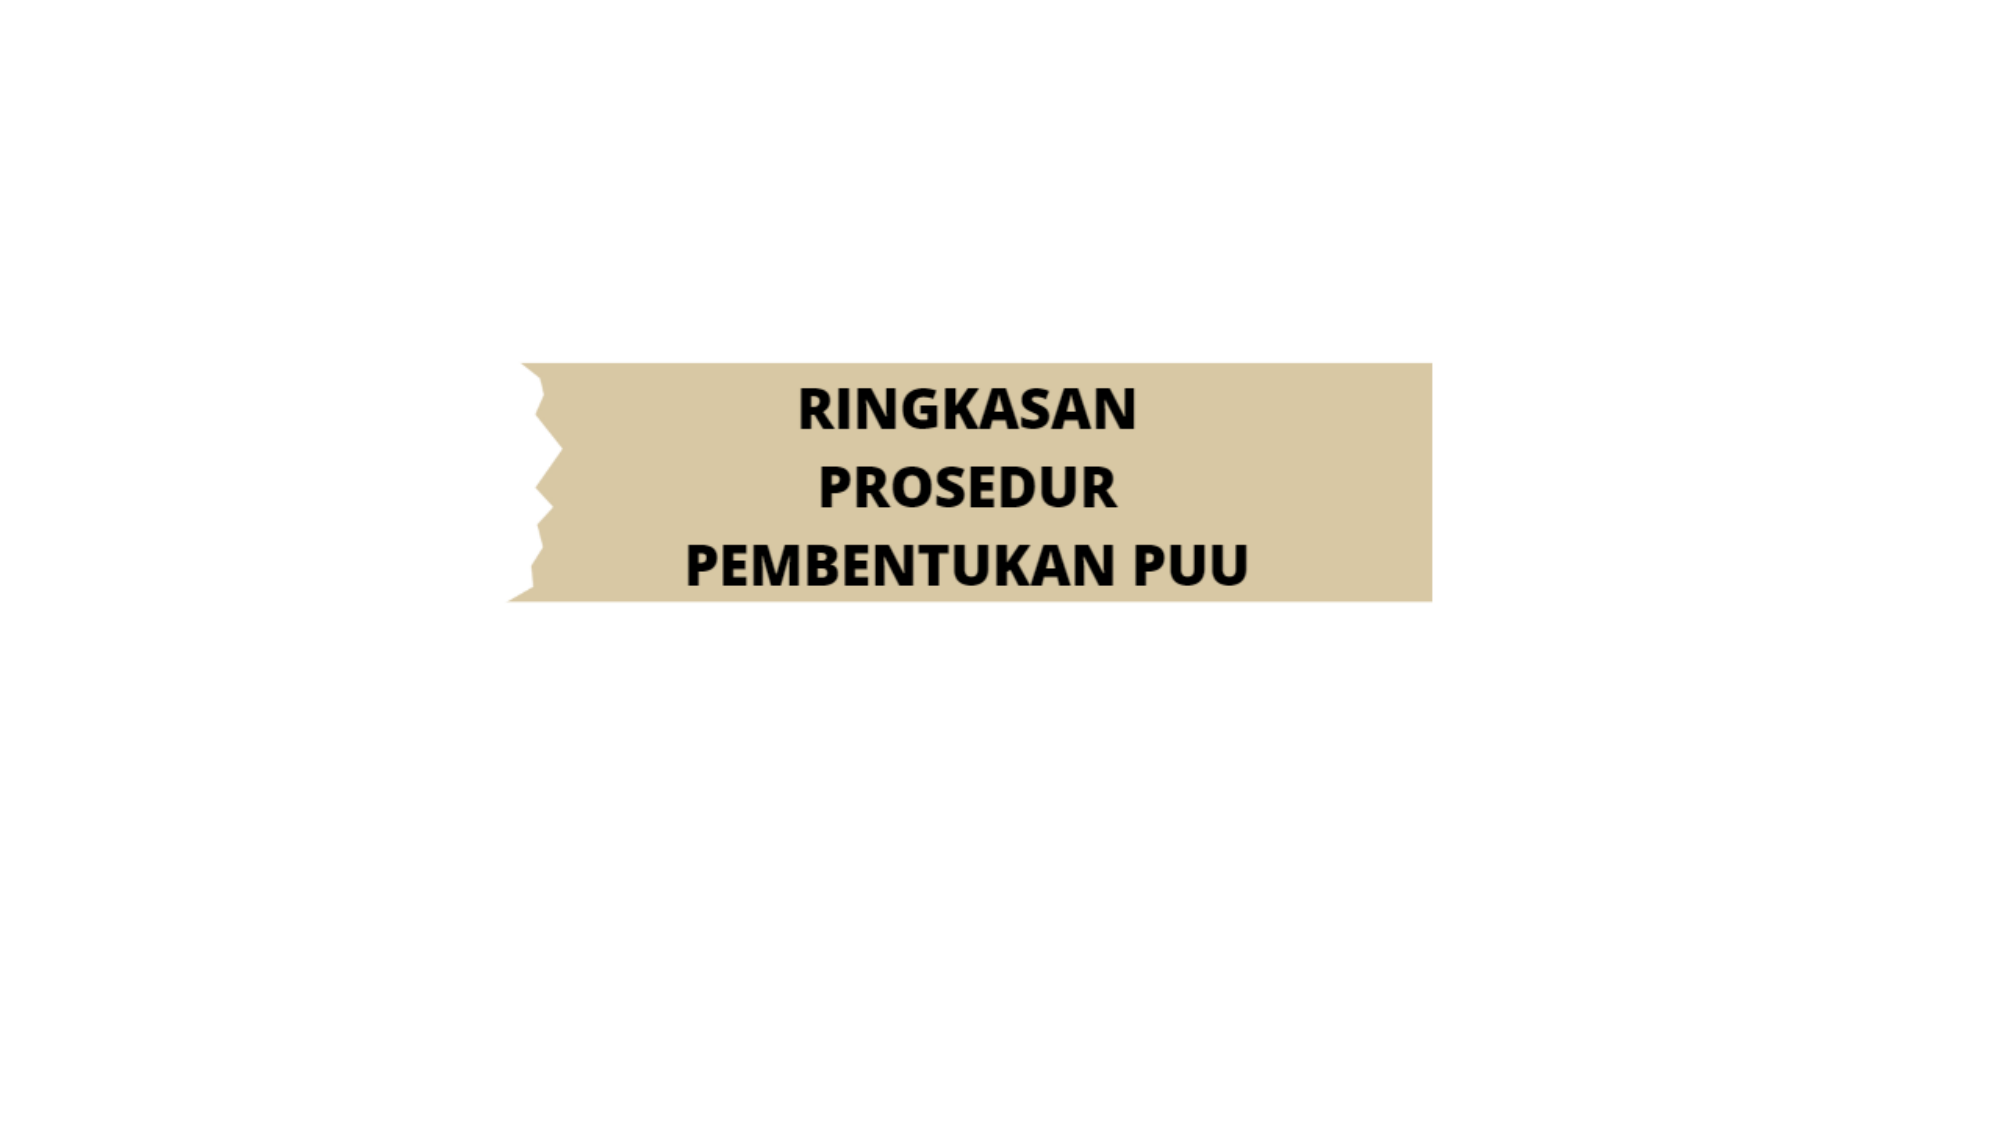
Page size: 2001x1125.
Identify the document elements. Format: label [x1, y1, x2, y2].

picture [499, 354, 1442, 611]
